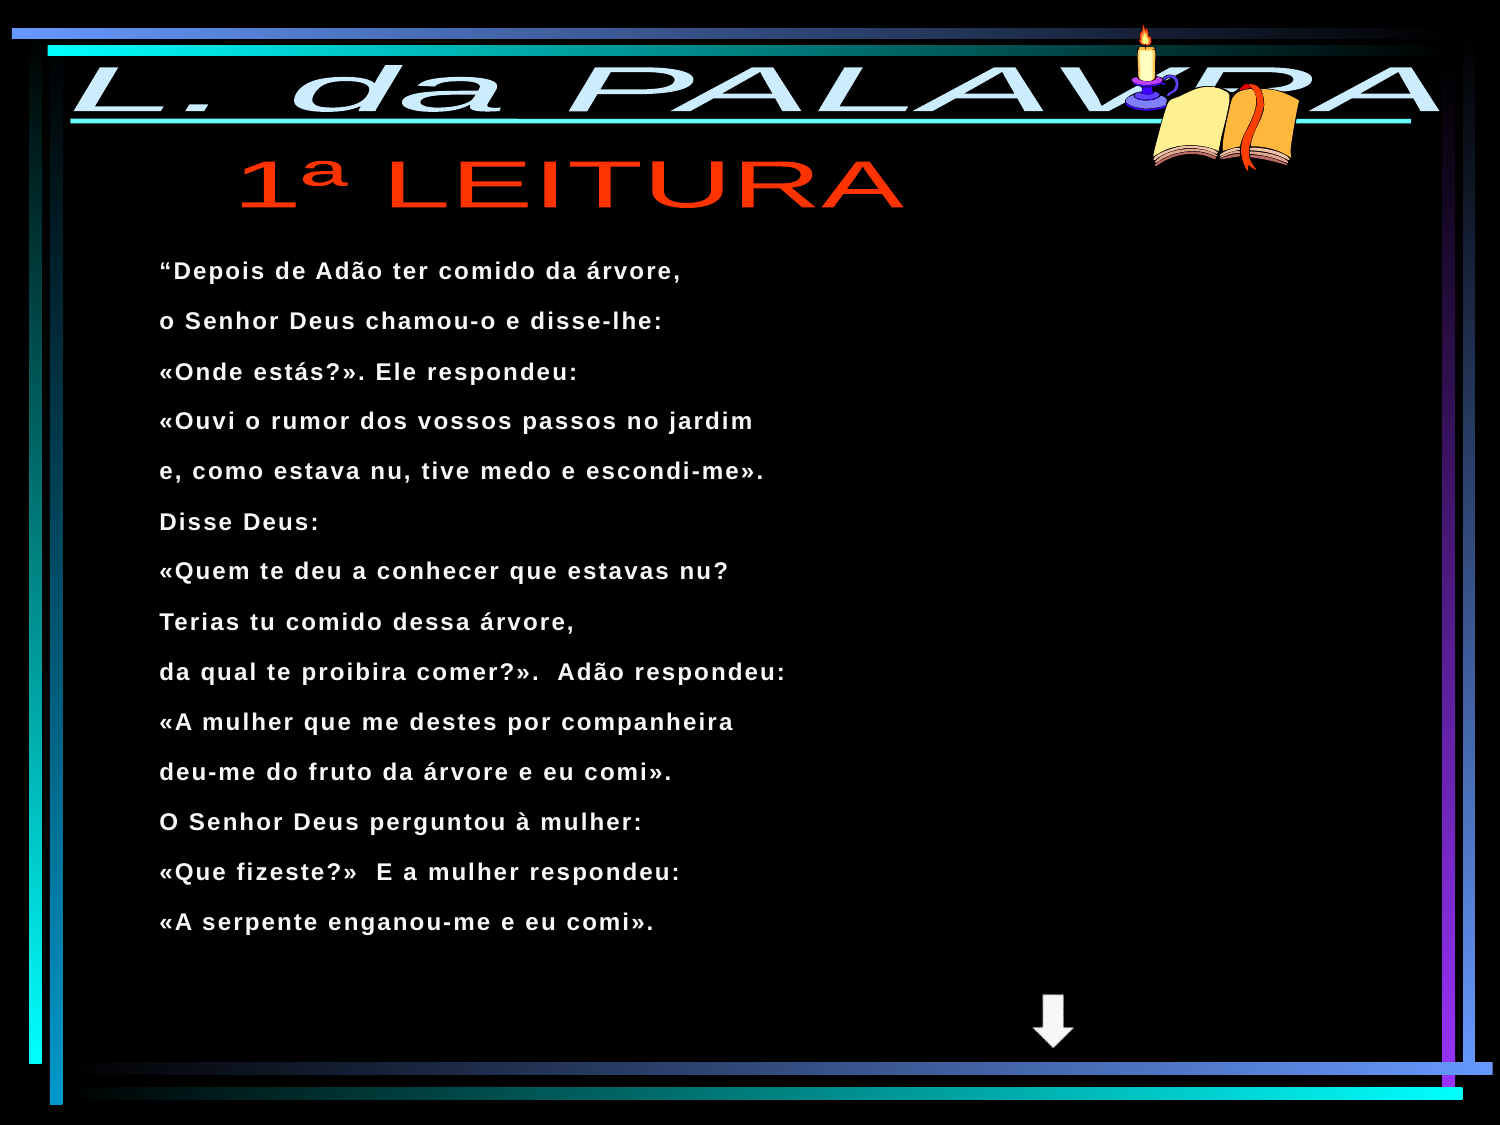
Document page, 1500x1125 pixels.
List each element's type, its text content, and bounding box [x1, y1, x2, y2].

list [1124, 18, 1306, 174]
picture [1022, 985, 1086, 1051]
text_box “Depois de Adão ter comido da árvore, o Senhor Deus chamou-o e disse-lhe: «Onde estás?». Ele respondeu: «Ouvi o rumor dos vossos passos no jardim e, como estava nu, tive medo e escondi-me». Disse Deus: «Quem te deu a conhecer que estavas nu? Terias tu comido dessa árvore, da qual te proibira comer?». Adão respondeu: «A mulher que me destes por companheira deu-me do fruto da árvore e eu comi». O Senhor Deus perguntou à mulher: «Que fizeste?» E a mulher respondeu: «A serpente enganou-me e eu comi». [144, 243, 1282, 959]
